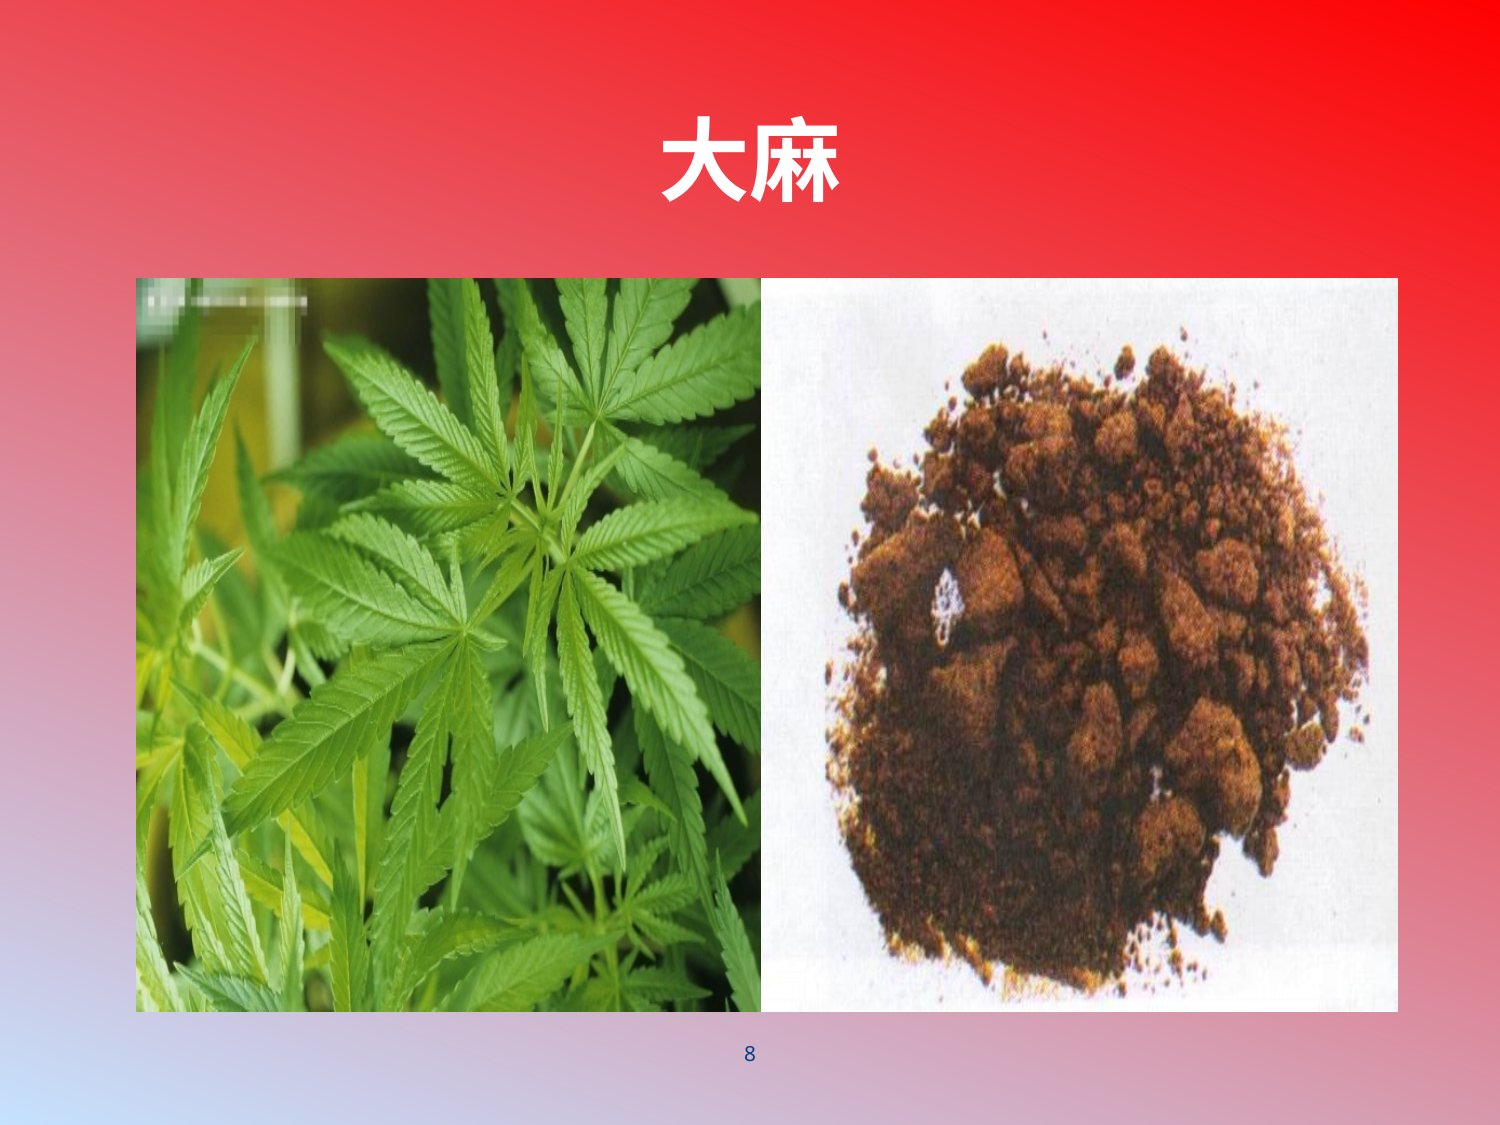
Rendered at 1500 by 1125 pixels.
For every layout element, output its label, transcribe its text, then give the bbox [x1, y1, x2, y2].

title 大麻 [74, 55, 1426, 262]
slide_number 8 [654, 1025, 846, 1086]
picture [135, 278, 1398, 1012]
